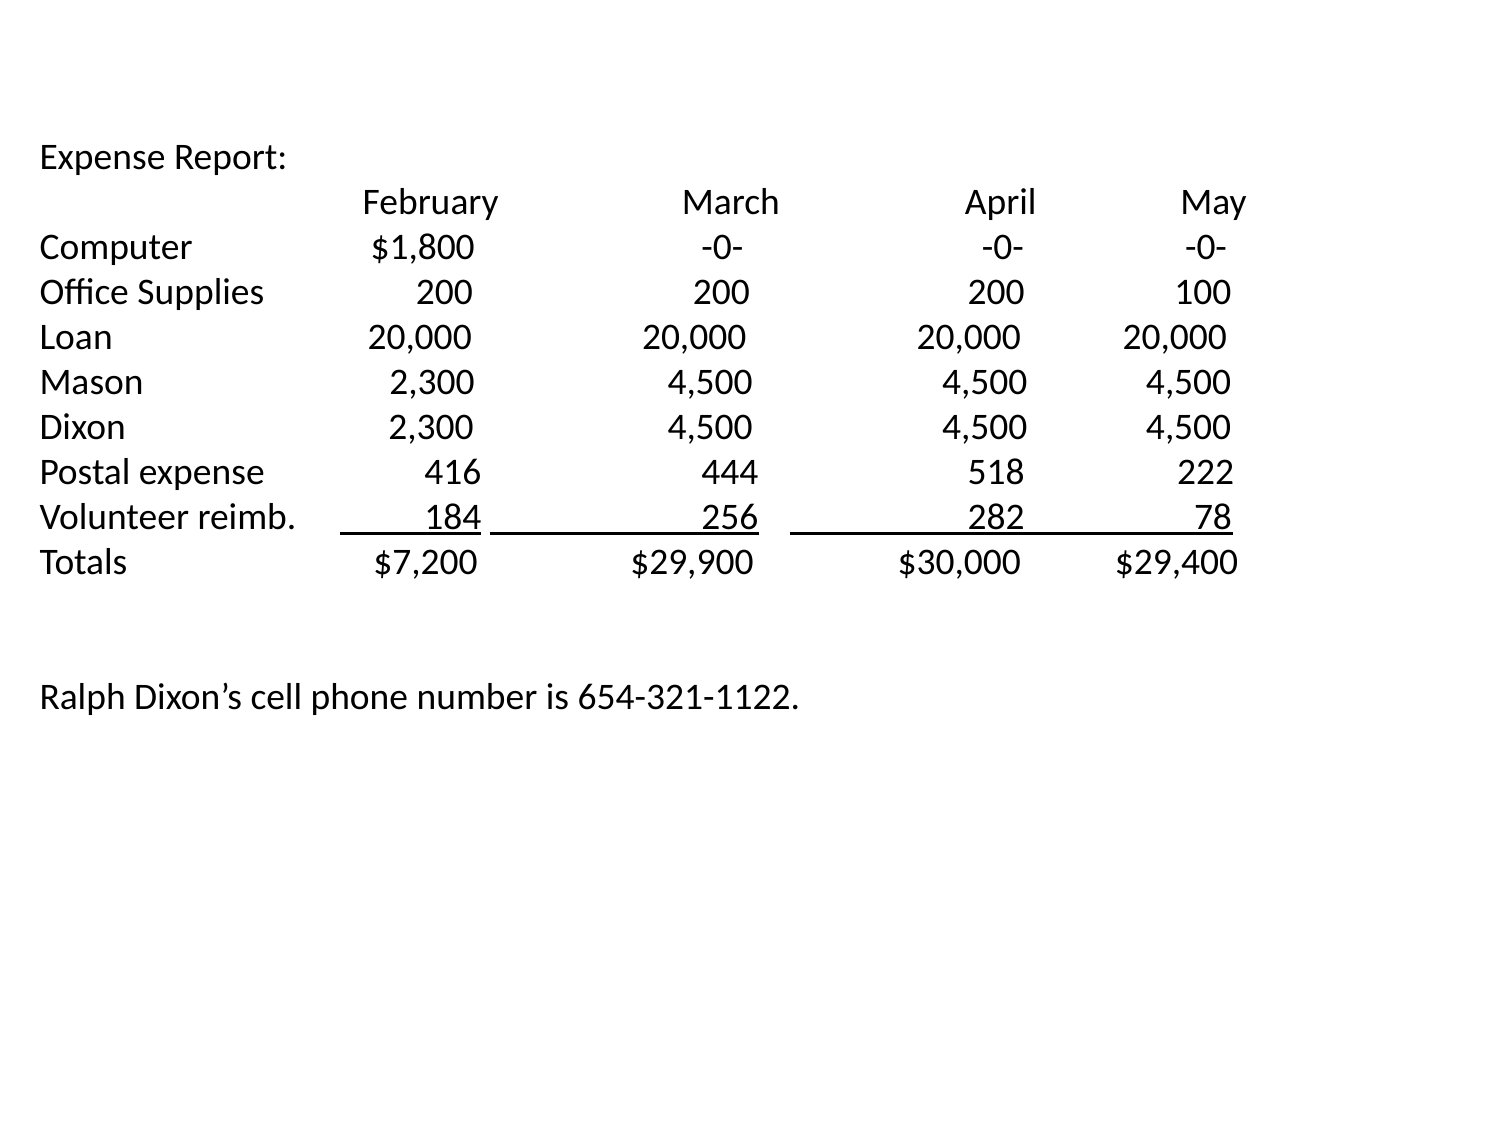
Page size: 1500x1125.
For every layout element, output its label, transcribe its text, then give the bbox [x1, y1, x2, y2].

text_box Expense Report: February March April May Computer $1,800 -0- -0- -0- Office Supplies 200 200 200 100 Loan 20,000 20,000 20,000 20,000 Mason 2,300 4,500 4,500 4,500 Dixon 2,300 4,500 4,500 4,500 Postal expense 416 444 518 222 Volunteer reimb. 184 256 282 78 Totals $7,200 $29,900 $30,000 $29,400 Ralph Dixon’s cell phone number is 654-321-1122. [24, 124, 1463, 725]
